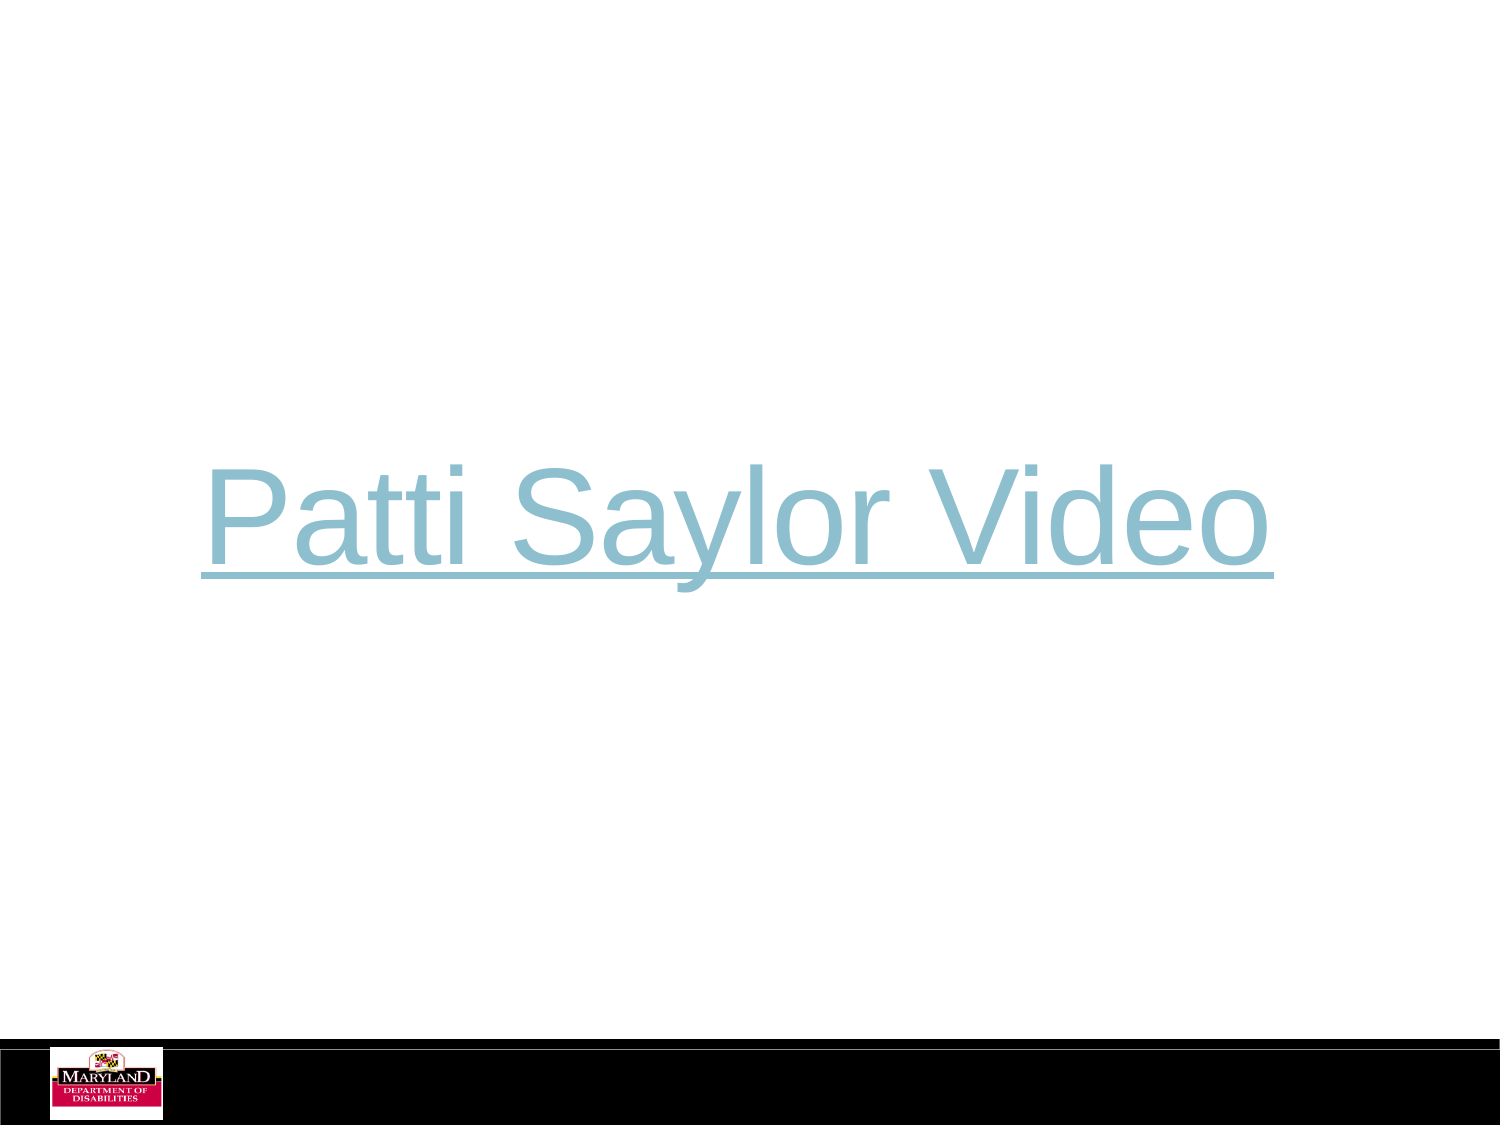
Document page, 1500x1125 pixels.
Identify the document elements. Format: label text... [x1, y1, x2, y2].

title Patti Saylor Video [62, 45, 1413, 1000]
picture [50, 1047, 163, 1120]
